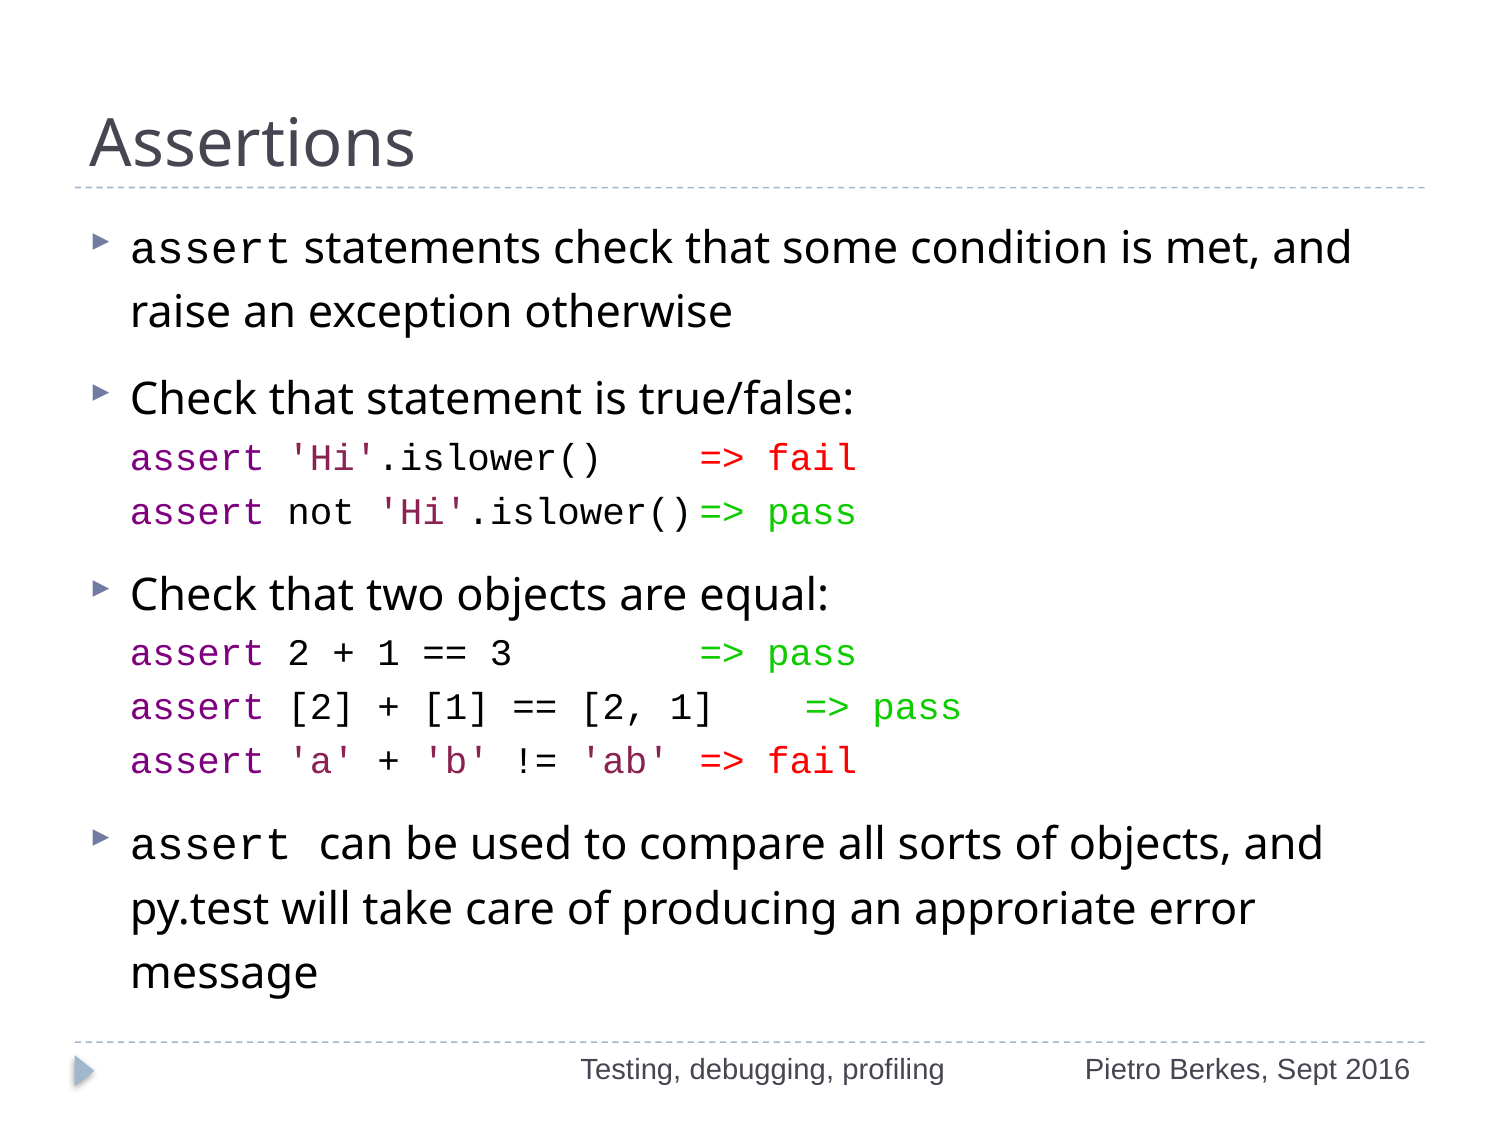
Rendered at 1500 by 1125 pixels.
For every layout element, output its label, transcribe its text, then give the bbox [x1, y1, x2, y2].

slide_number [1050, 1042, 1426, 1103]
title Assertions [75, 24, 1425, 188]
footer Testing, debugging, profiling [475, 1042, 1050, 1103]
list assert statements check that some condition is met, and raise an exception otherwise Check that statement is true/false: assert 'Hi'.islower() => fail assert not 'Hi'.islower() => pass Check that two objects are equal: assert 2 + 1 == 3 => pass assert [2] + [1] == [2, 1] => pass assert 'a' + 'b' != 'ab' => fail assert can be used to compare all sorts of objects, and py.test will take care of producing an approriate error message [75, 200, 1425, 1010]
